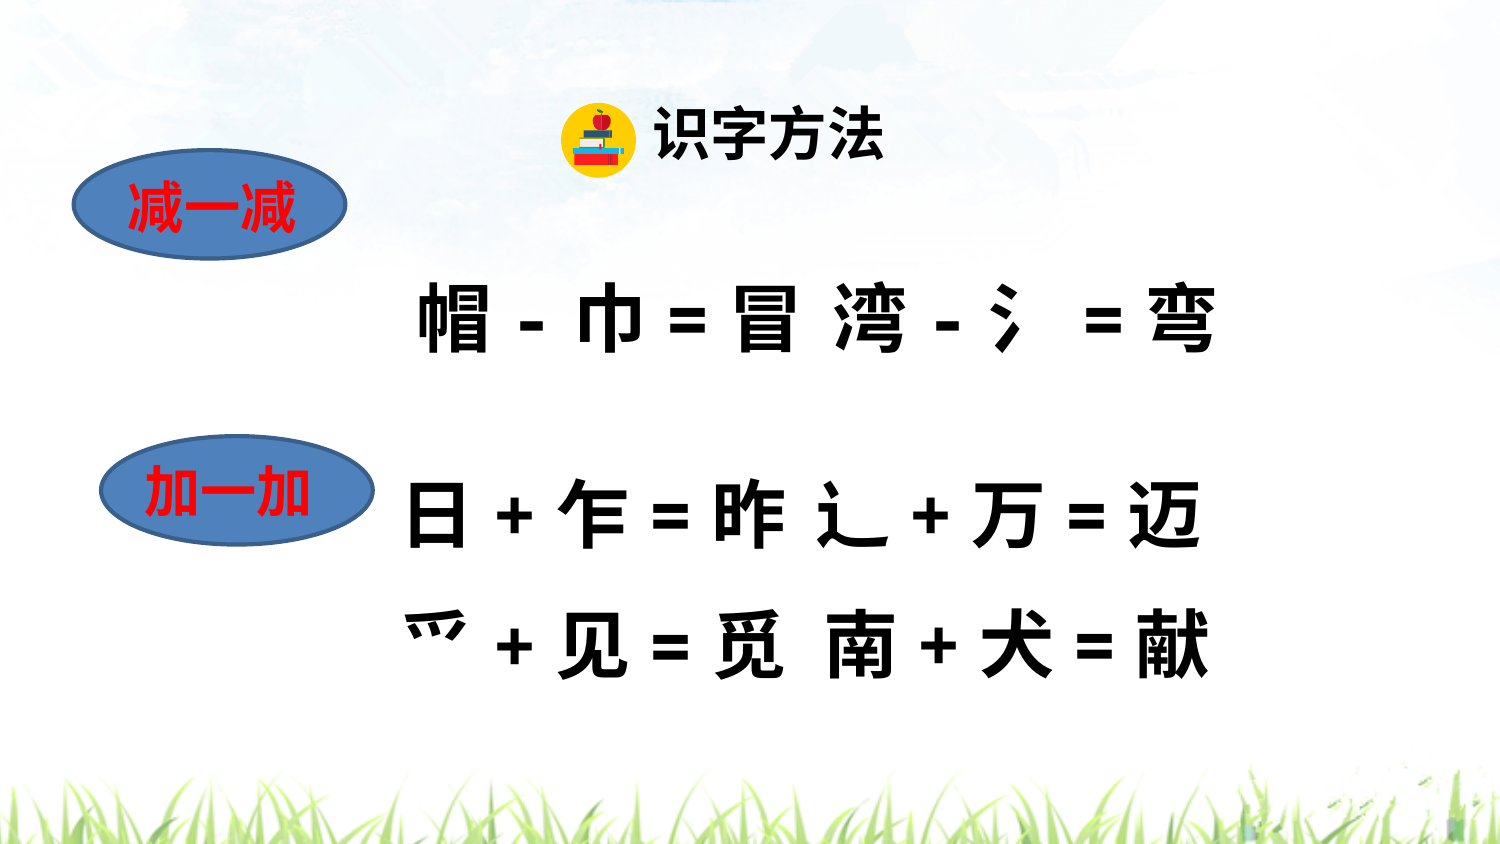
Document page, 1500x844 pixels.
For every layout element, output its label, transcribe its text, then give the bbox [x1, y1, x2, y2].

text_box [138, 434, 375, 547]
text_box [560, 102, 637, 178]
text_box [116, 246, 303, 261]
text_box [98, 453, 133, 528]
text_box [71, 175, 90, 233]
picture [0, 0, 1500, 844]
text_box 日+乍=昨 [384, 459, 800, 565]
text_box 减一减 [90, 167, 308, 246]
text_box 湾-氵=弯 [817, 263, 1235, 369]
text_box 爫+见=觅 [384, 590, 802, 696]
text_box 帽-巾=冒 [401, 263, 817, 369]
text_box [105, 148, 348, 244]
text_box 辶+万=迈 [800, 459, 1218, 565]
text_box 识字方法 [641, 91, 959, 173]
text_box 南+犬=献 [808, 589, 1226, 695]
text_box 加一加 [133, 450, 325, 530]
